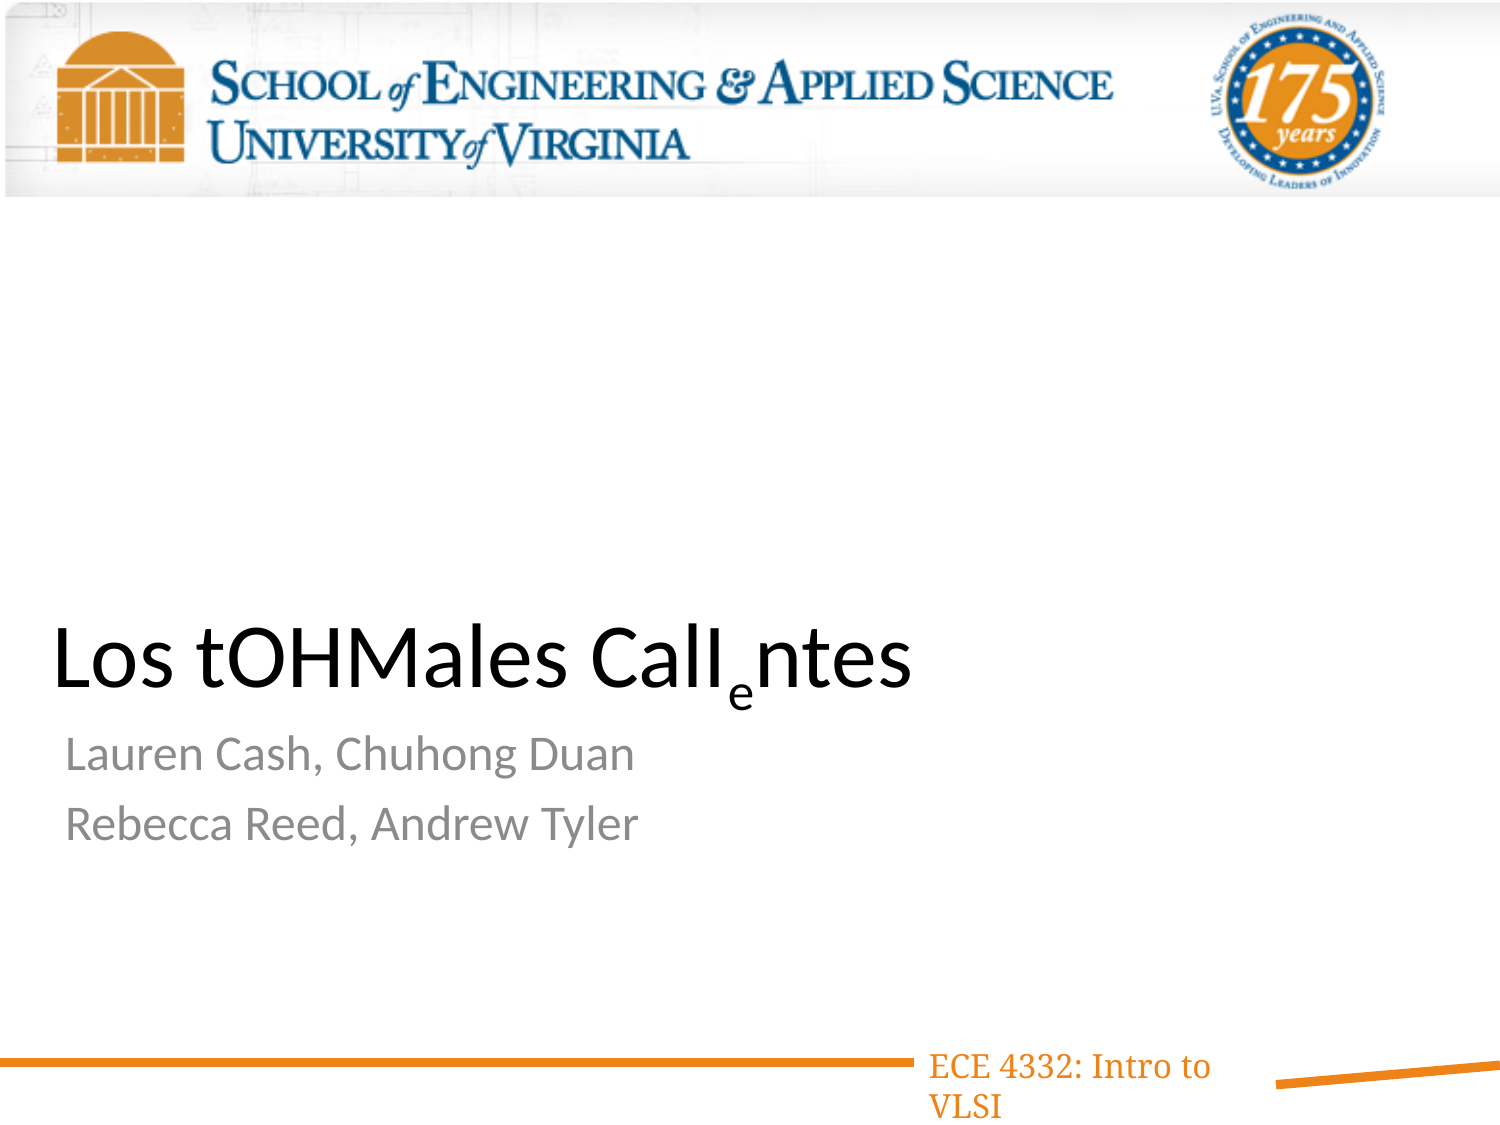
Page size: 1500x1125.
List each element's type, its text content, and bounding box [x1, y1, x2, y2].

picture [0, 0, 1500, 197]
title Los tOHMales CalIentes [37, 537, 1313, 779]
text_box ECE 4332: Intro to VLSI [914, 1037, 1277, 1125]
subtitle Lauren Cash, Chuhong Duan Rebecca Reed, Andrew Tyler [50, 712, 1100, 1000]
